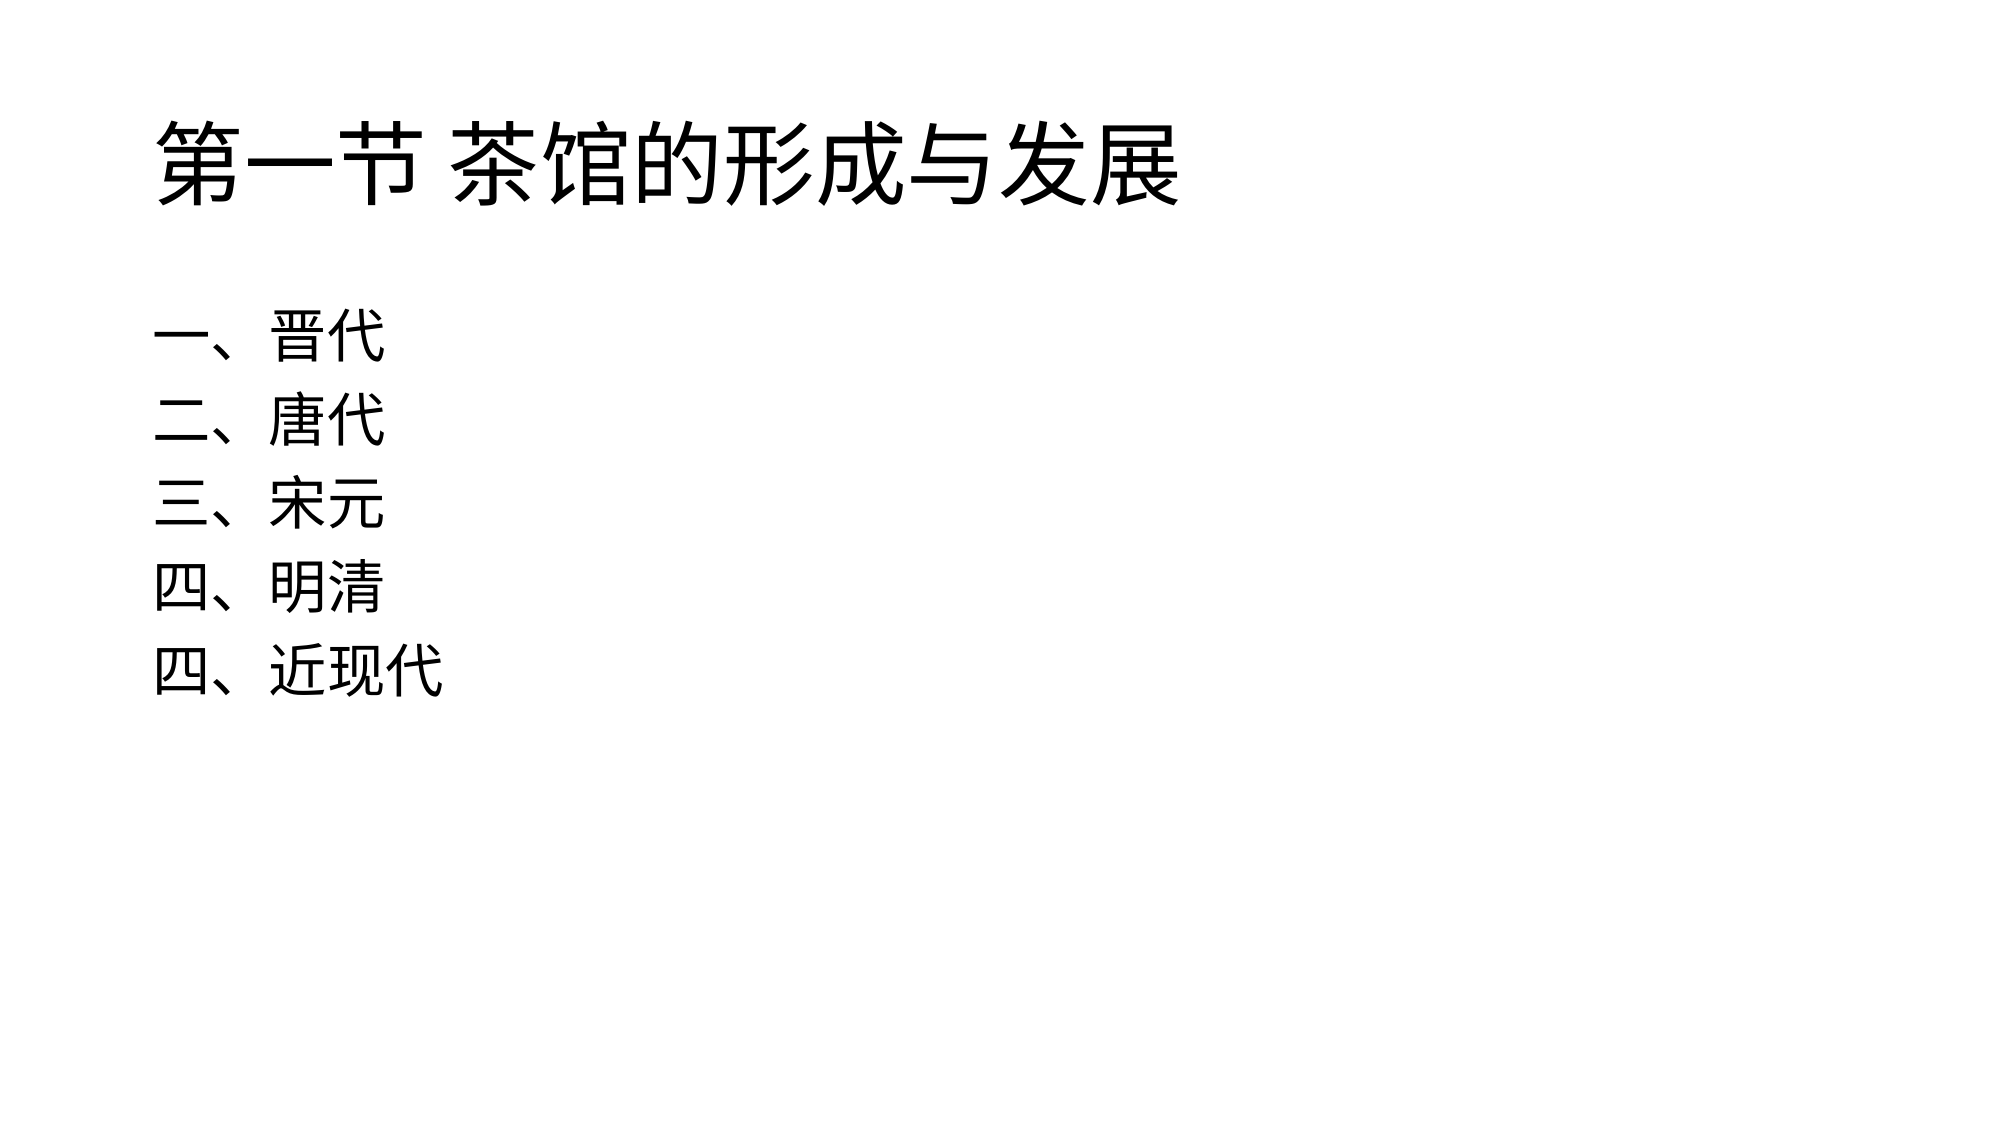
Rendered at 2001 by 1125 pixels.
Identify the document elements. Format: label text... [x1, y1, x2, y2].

list 一、晋代 二、唐代 三、宋元 四、明清 四、近现代 [137, 299, 1863, 1014]
title 第一节 茶馆的形成与发展 [137, 59, 1863, 278]
